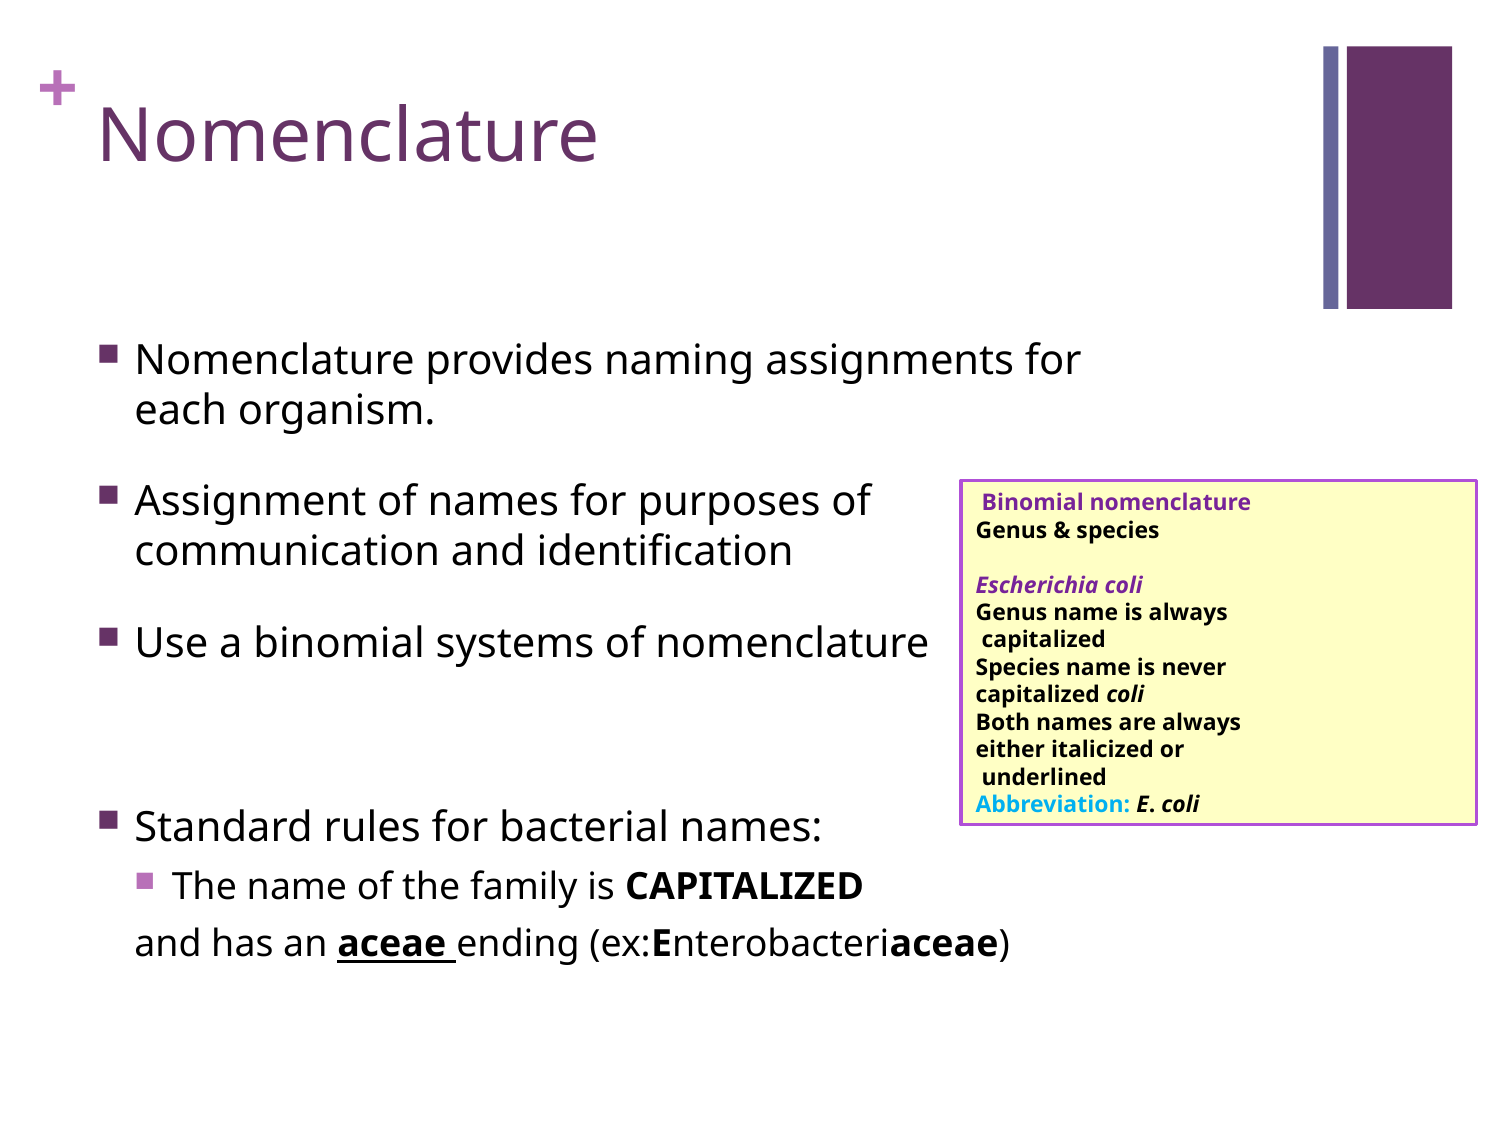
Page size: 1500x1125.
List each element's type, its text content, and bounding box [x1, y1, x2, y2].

list Nomenclature provides naming assignments for each organism. Assignment of names for purposes of communication and identification Use a binomial systems of nomenclature Standard rules for bacterial names: The name of the family is CAPITALIZED and has an aceae ending (ex:Enterobacteriaceae) [81, 324, 1114, 1020]
title Nomenclature [81, 79, 1322, 263]
text_box Binomial nomenclature Genus & species Escherichia coli Genus name is always capitalized Species name is never capitalized coli Both names are always either italicized or underlined Abbreviation: E. coli [960, 480, 1477, 825]
